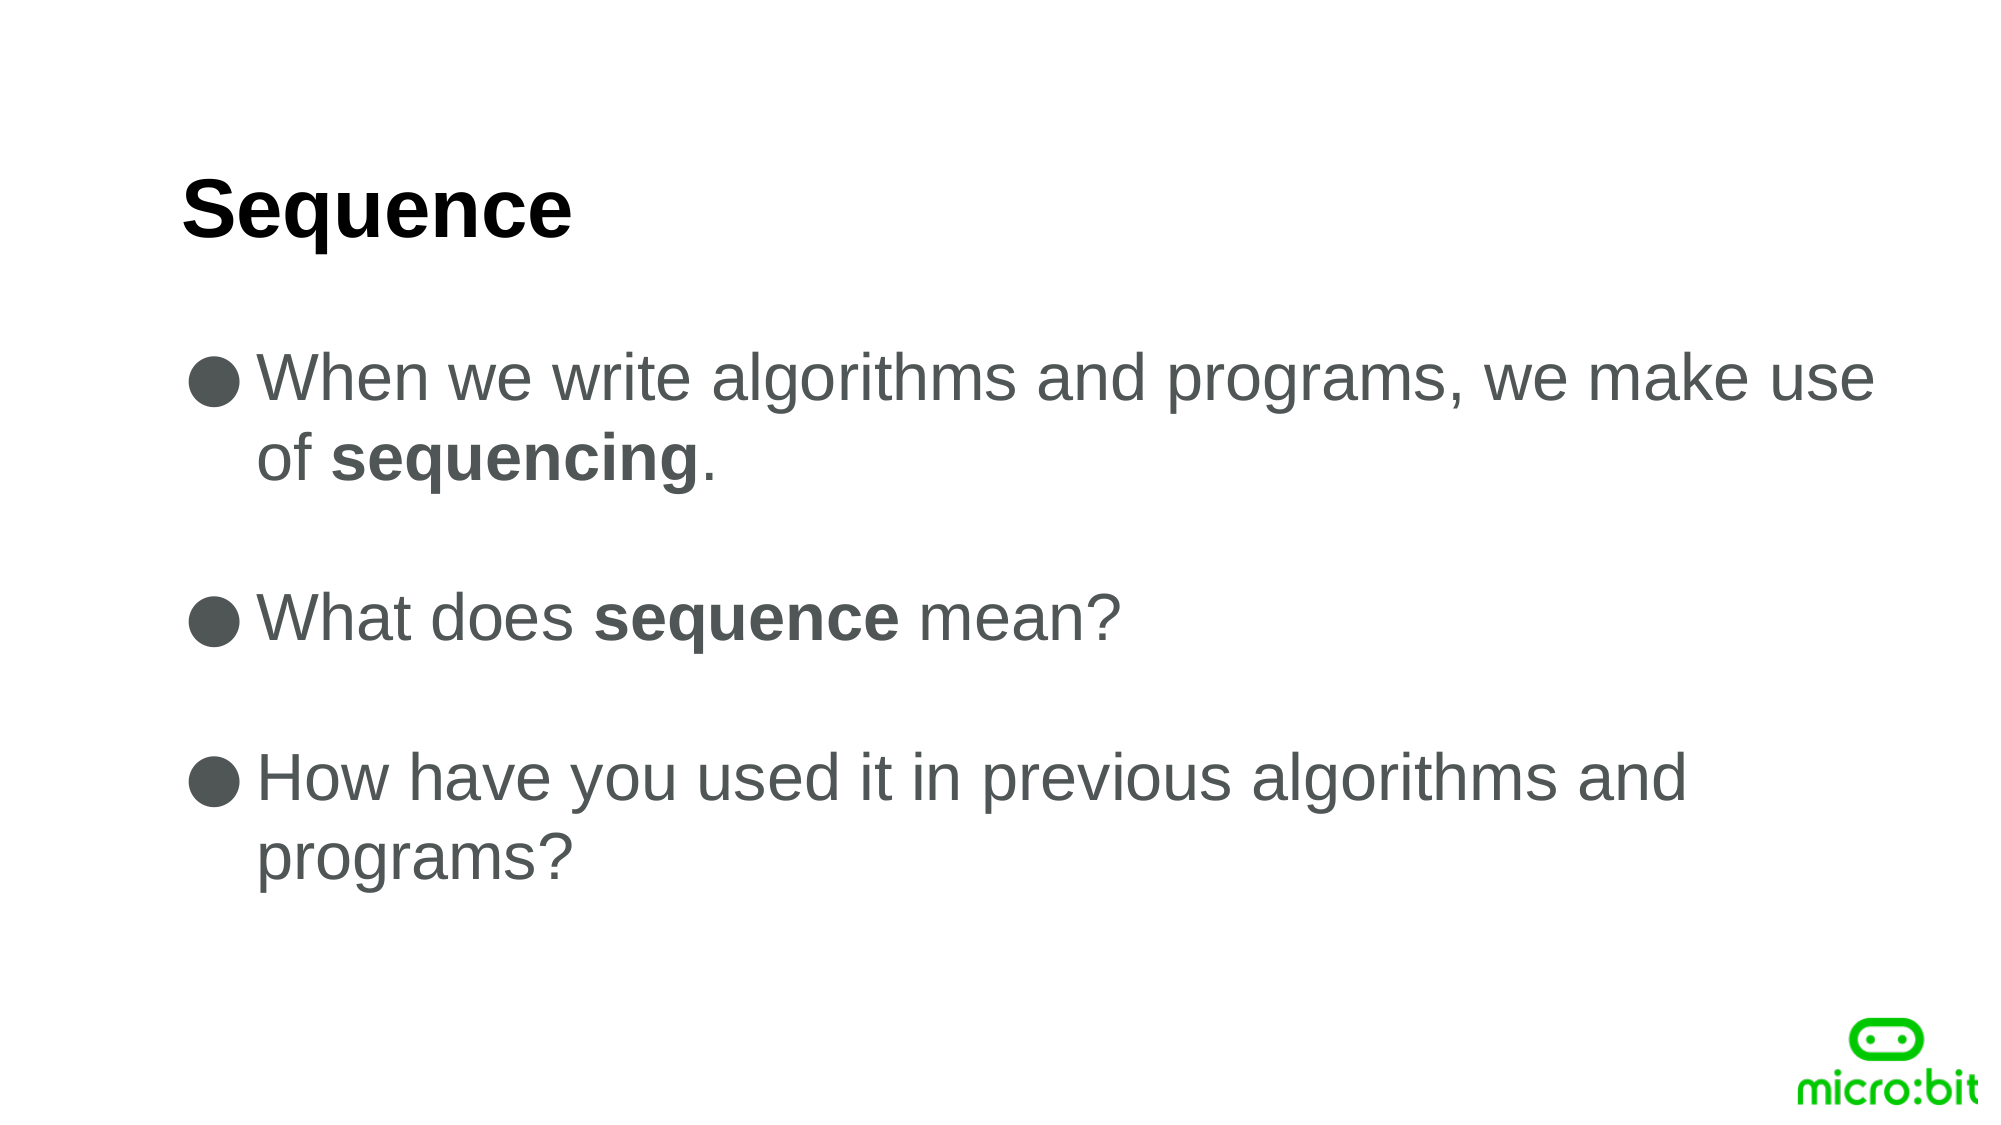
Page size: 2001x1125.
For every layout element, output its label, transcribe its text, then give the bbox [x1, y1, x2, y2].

picture [1797, 1017, 1978, 1106]
text_box Sequence When we write algorithms and programs, we make use of sequencing. What does sequence mean? How have you used it in previous algorithms and programs? [166, 60, 1918, 884]
